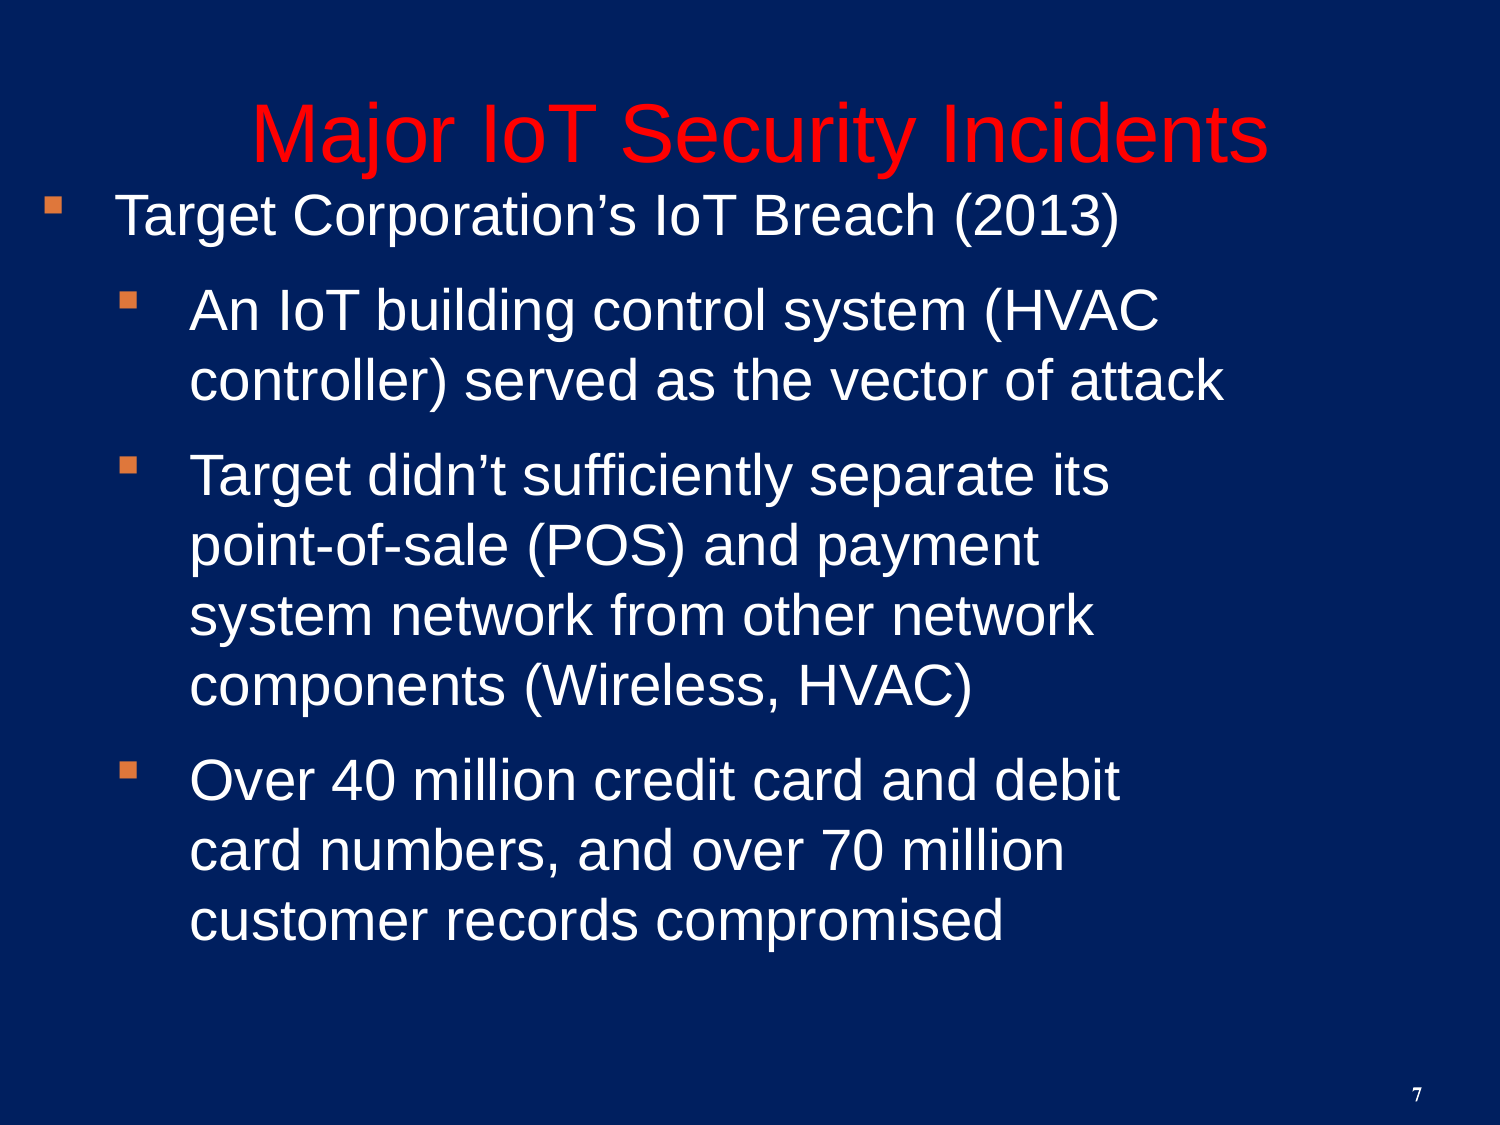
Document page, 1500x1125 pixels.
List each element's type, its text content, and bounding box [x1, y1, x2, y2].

text_box Target Corporation’s IoT Breach (2013) An IoT building control system (HVAC controller) served as the vector of attack Target didn’t sufficiently separate its point-of-sale (POS) and payment system network from other network components (Wireless, HVAC) Over 40 million credit card and debit card numbers, and over 70 million customer records compromised [37, 177, 1226, 953]
text_box [1412, 1087, 1422, 1102]
title Major IoT Security Incidents [44, 53, 1456, 267]
